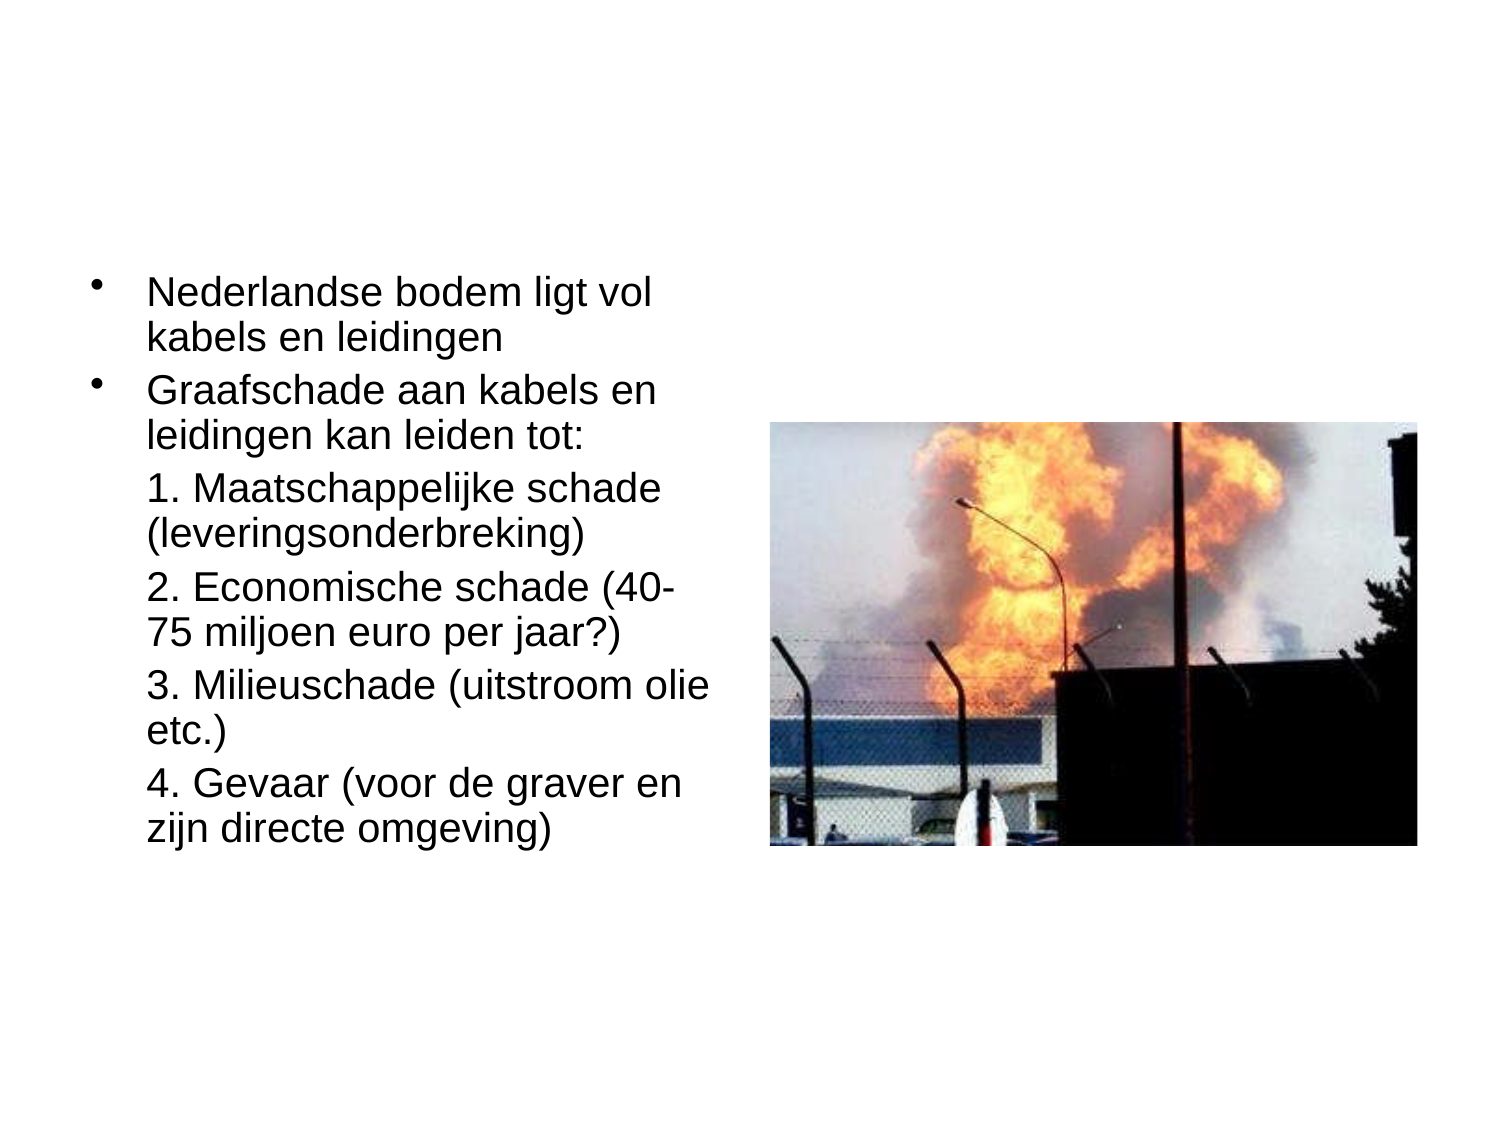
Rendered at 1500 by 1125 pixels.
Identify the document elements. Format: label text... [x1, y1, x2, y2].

list Nederlandse bodem ligt vol kabels en leidingen Graafschade aan kabels en leidingen kan leiden tot: 1. Maatschappelijke schade (leveringsonderbreking) 2. Economische schade (40-75 miljoen euro per jaar?) 3. Milieuschade (uitstroom olie etc.) 4. Gevaar (voor de graver en zijn directe omgeving) [75, 262, 738, 1005]
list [769, 422, 1418, 846]
